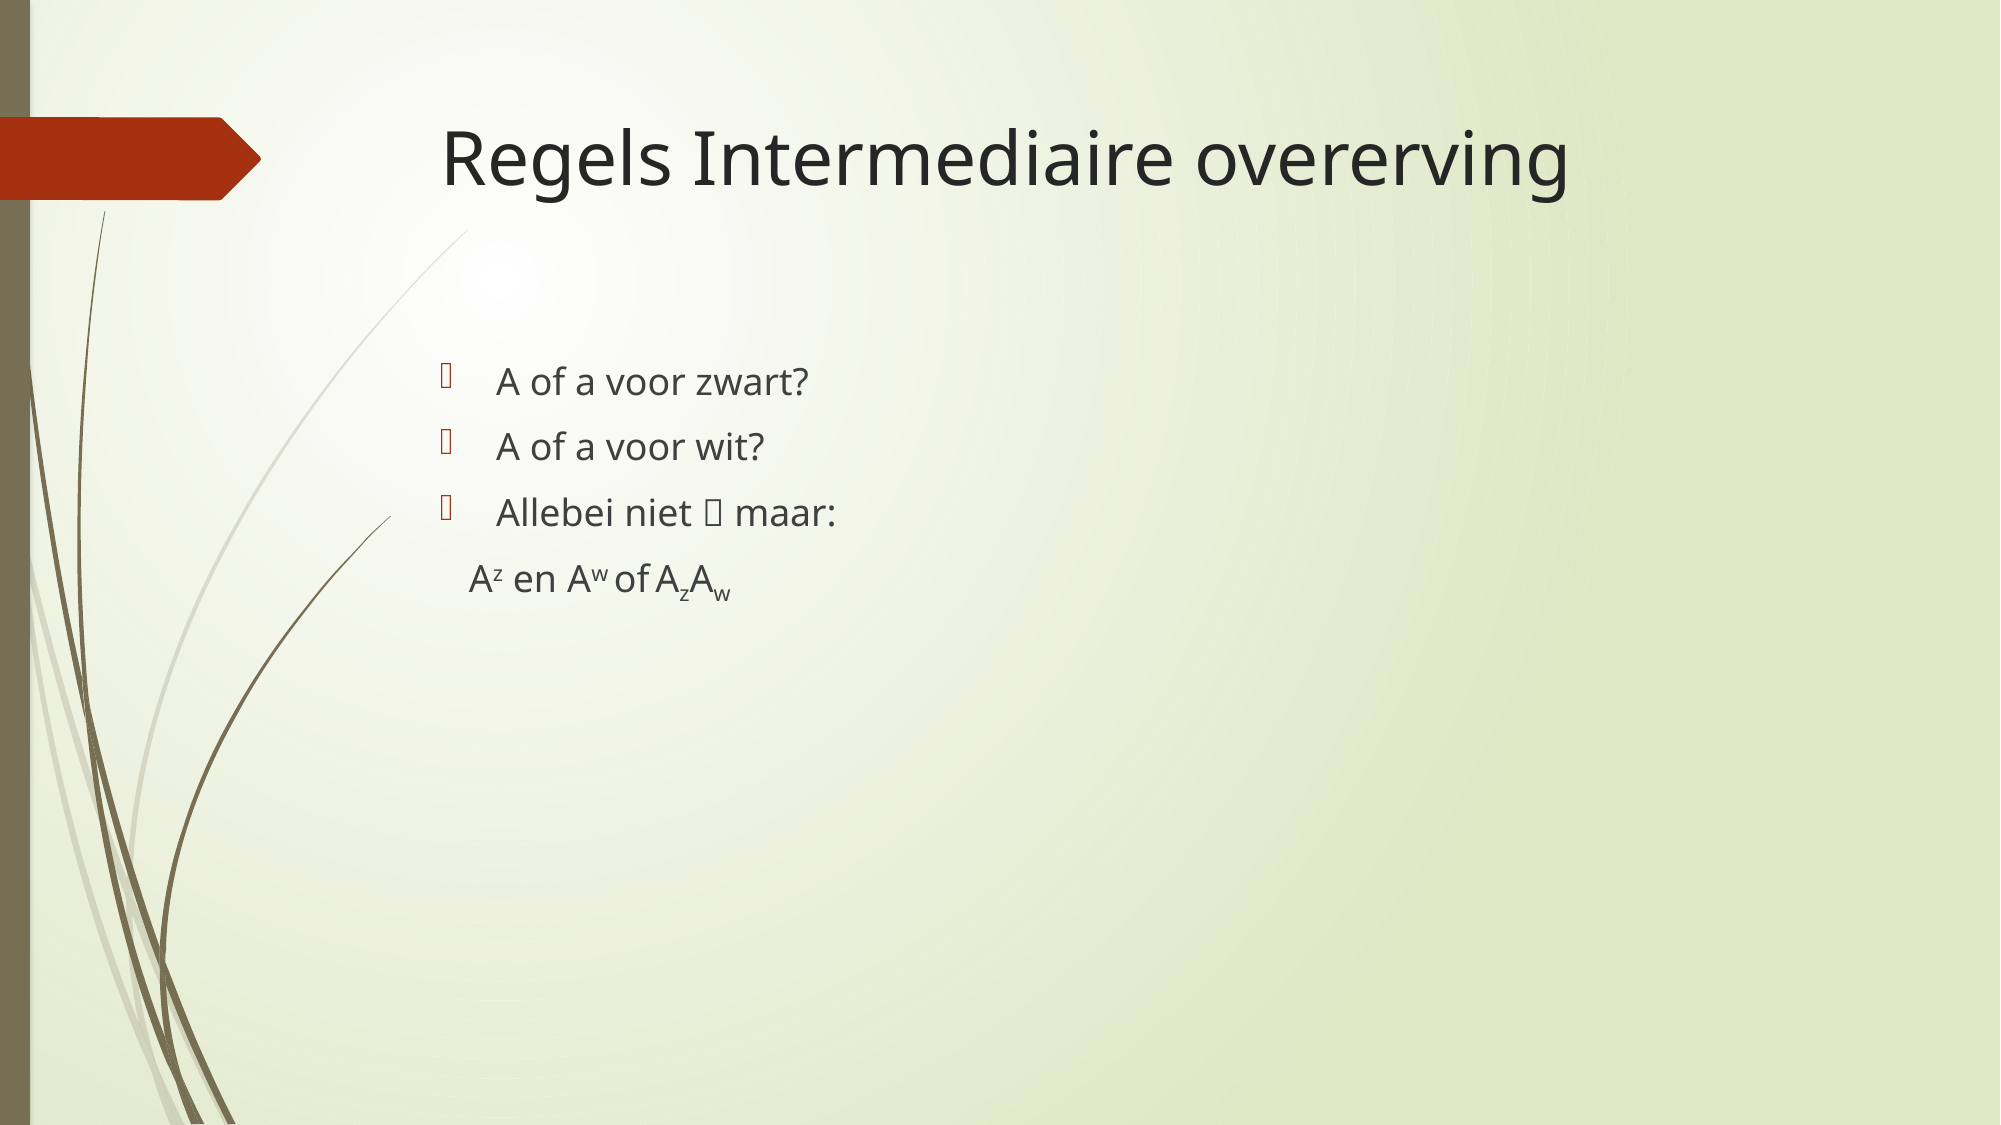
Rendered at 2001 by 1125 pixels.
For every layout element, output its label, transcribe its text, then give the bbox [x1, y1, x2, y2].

list A of a voor zwart? A of a voor wit? Allebei niet  maar: Az en Aw of AzAw [424, 350, 1888, 970]
title Regels Intermediaire overerving [425, 102, 1888, 313]
